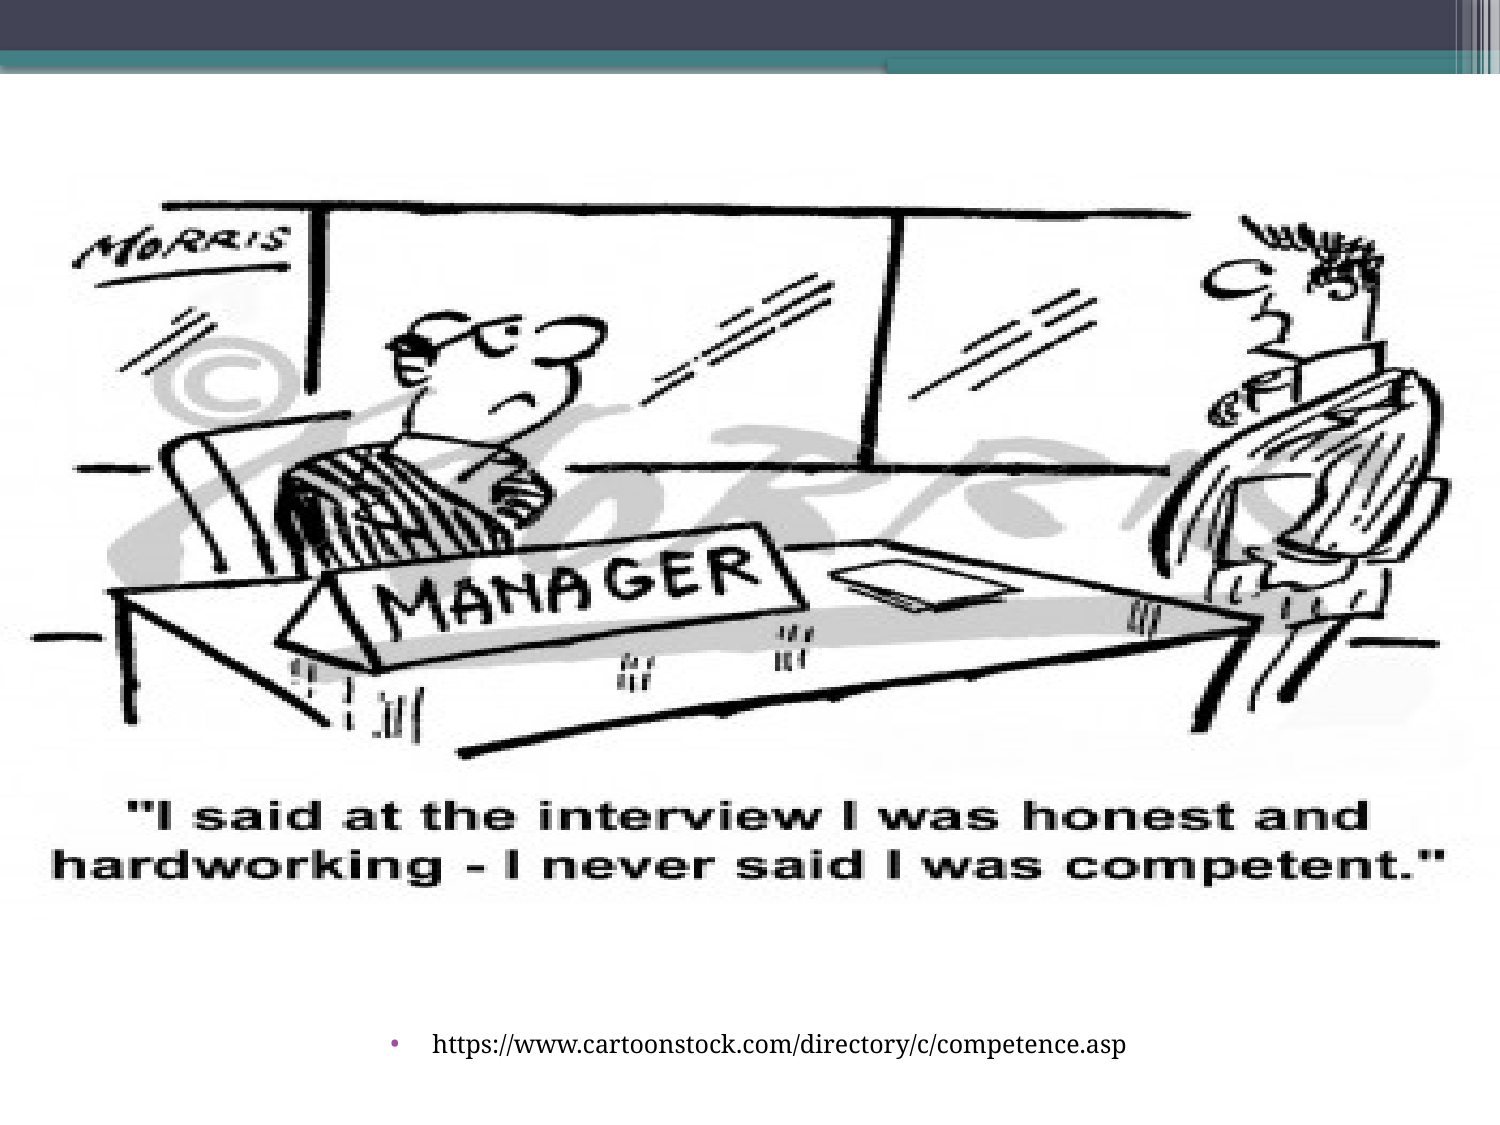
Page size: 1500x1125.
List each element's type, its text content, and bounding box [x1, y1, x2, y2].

picture [0, 74, 1500, 1001]
list https://www.cartoonstock.com/directory/c/competence.asp [74, 1011, 1426, 1079]
